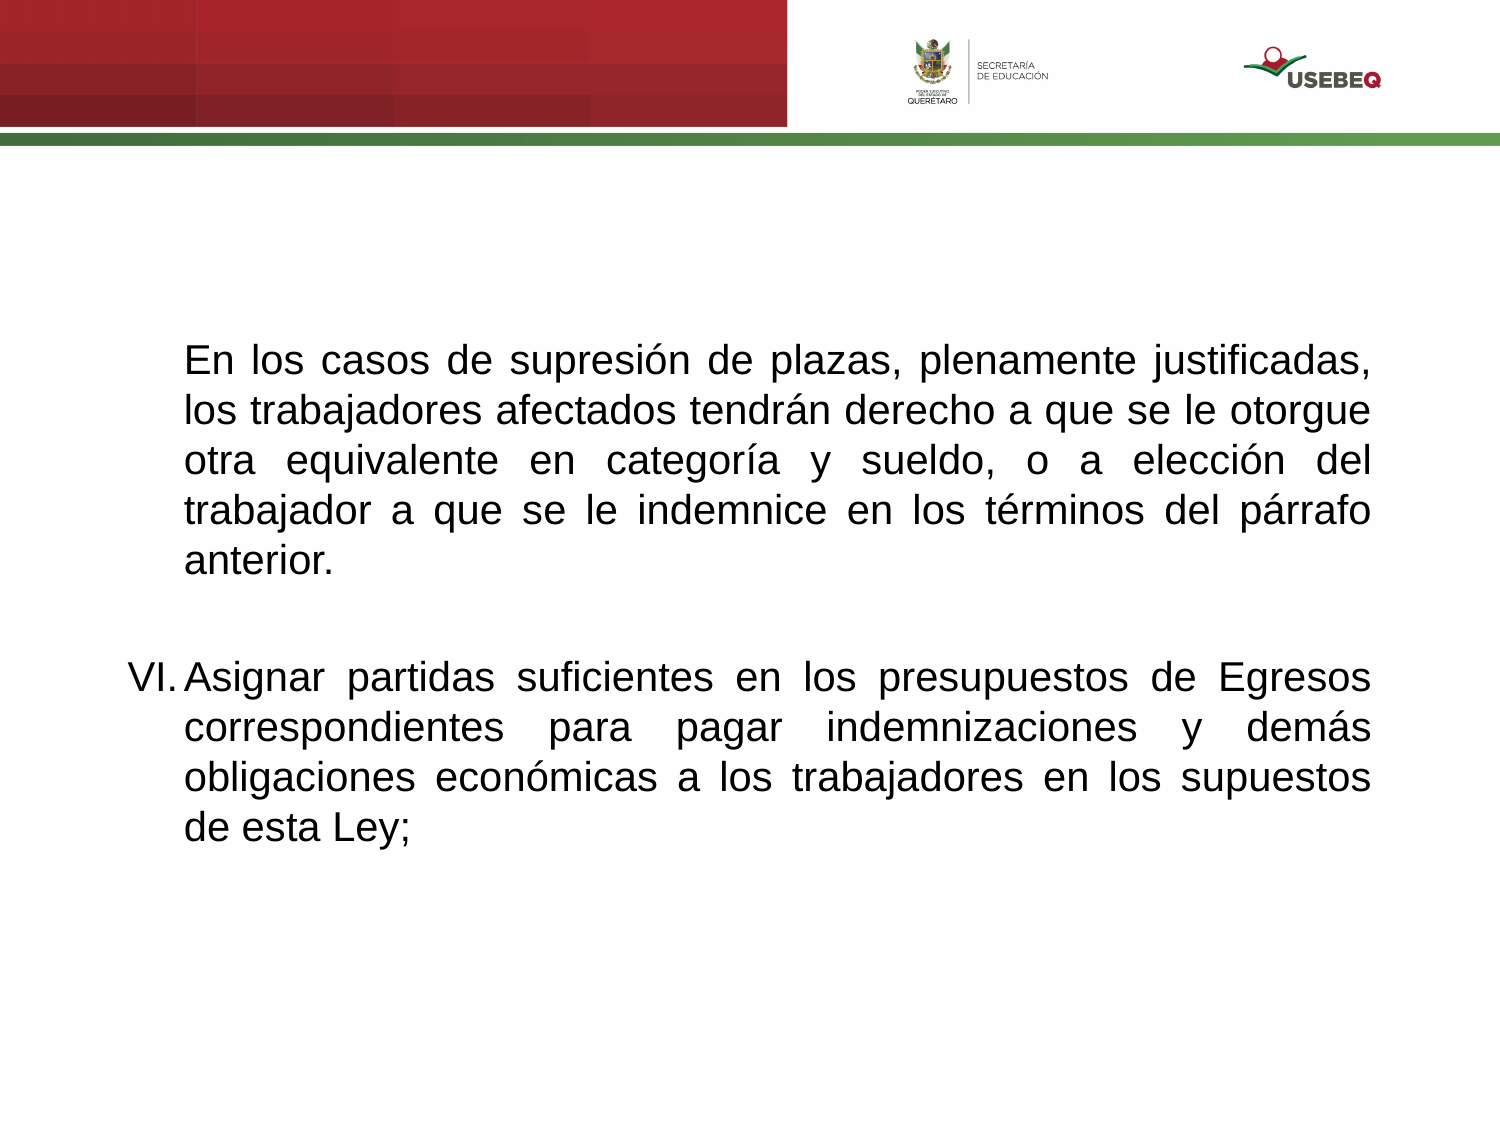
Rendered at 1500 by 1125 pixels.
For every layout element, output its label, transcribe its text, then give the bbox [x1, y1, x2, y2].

list En los casos de supresión de plazas, plenamente justificadas, los trabajadores afectados tendrán derecho a que se le otorgue otra equivalente en categoría y sueldo, o a elección del trabajador a que se le indemnice en los términos del párrafo anterior. VI. Asignar partidas suficientes en los presupuestos de Egresos correspondientes para pagar indemnizaciones y demás obligaciones económicas a los trabajadores en los supuestos de esta Ley; [112, 208, 1388, 1063]
picture [0, 0, 1500, 1125]
